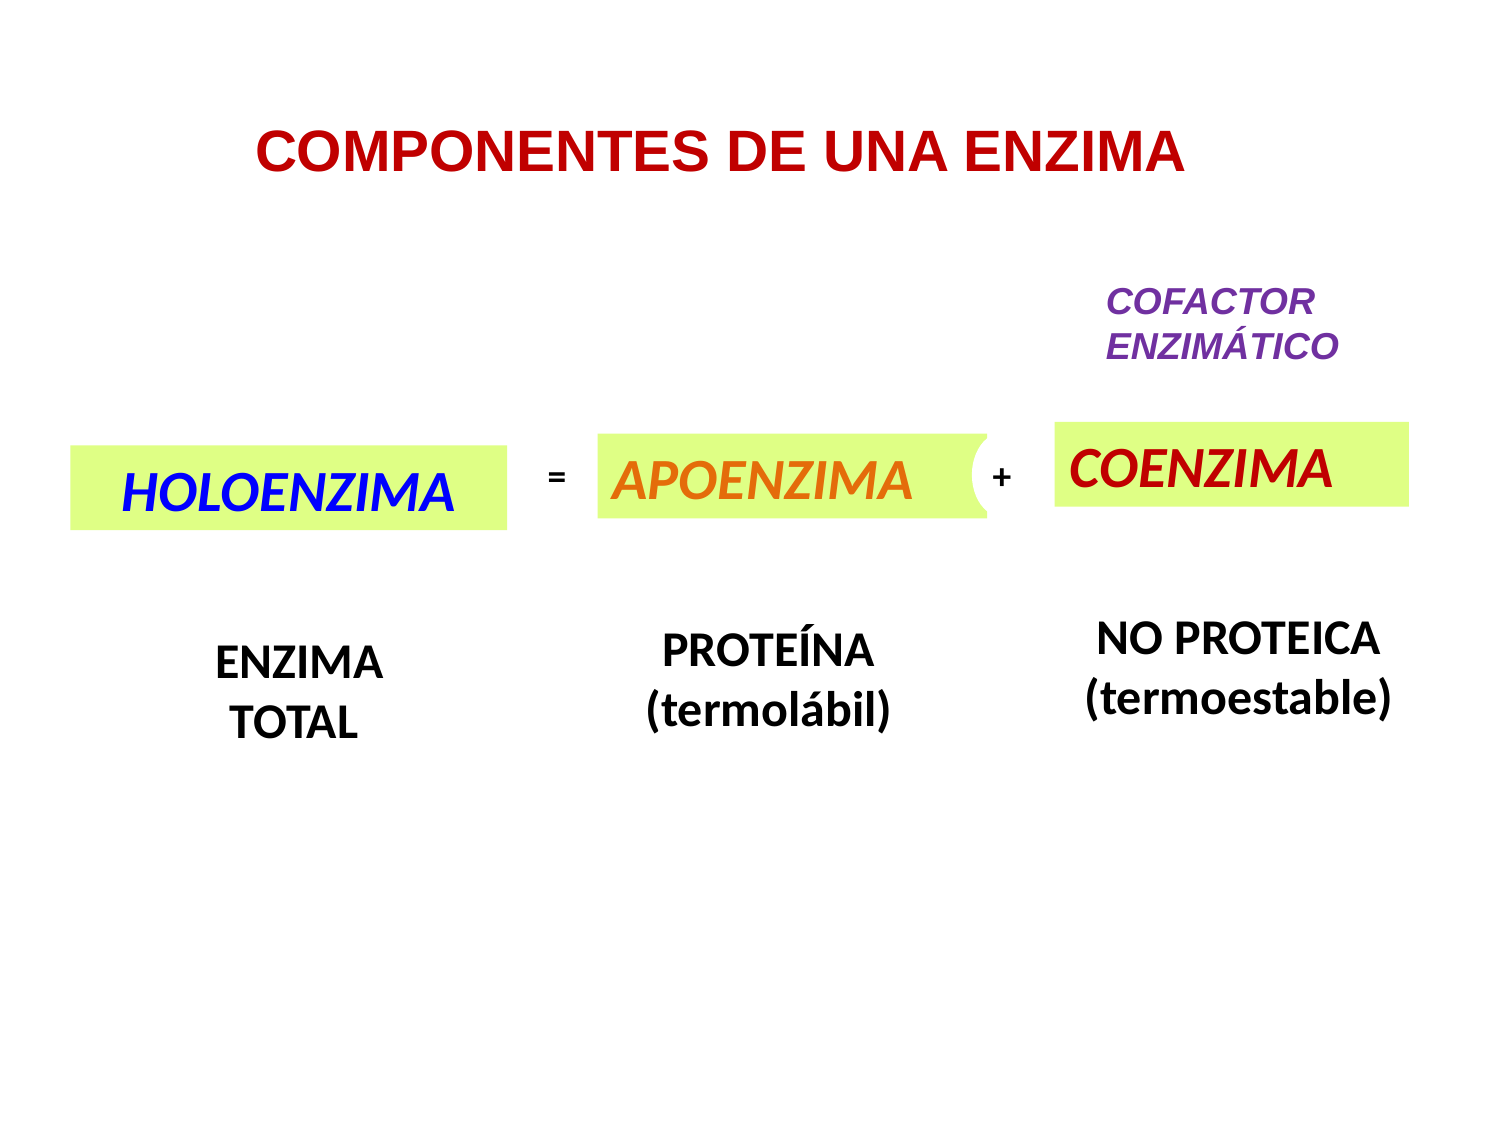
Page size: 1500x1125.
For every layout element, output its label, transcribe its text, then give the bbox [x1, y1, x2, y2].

text_box = [527, 433, 587, 517]
text_box COENZIMA [1054, 421, 1409, 507]
text_box + [972, 433, 1032, 517]
text_box HOLOENZIMA [70, 445, 508, 531]
text_box PROTEÍNA (termolábil) [585, 609, 952, 763]
text_box APOENZIMA [597, 433, 988, 519]
text_box COMPONENTES DE UNA ENZIMA [240, 105, 1203, 191]
text_box ENZIMA TOTAL [152, 621, 436, 763]
text_box NO PROTEICA (termoestable) [1007, 597, 1471, 752]
text_box COFACTOR ENZIMÁTICO [1091, 269, 1355, 375]
